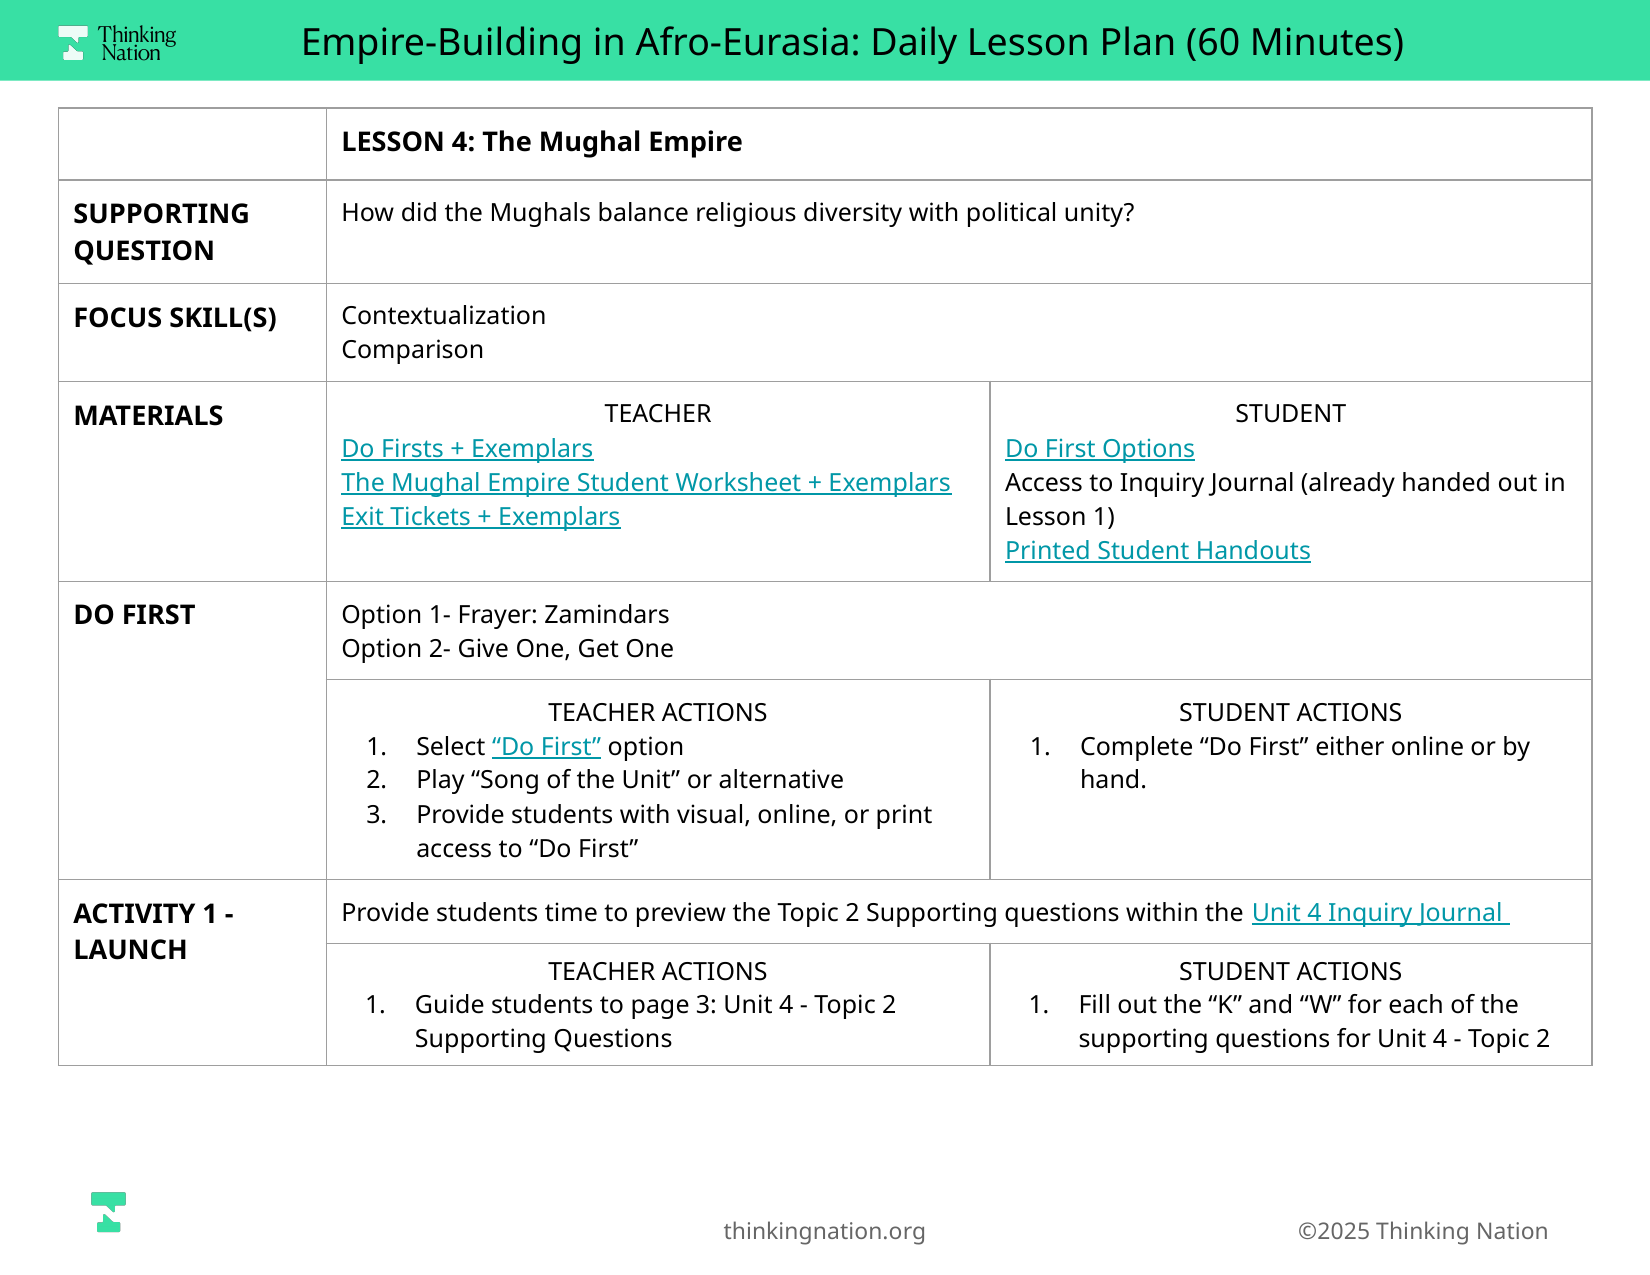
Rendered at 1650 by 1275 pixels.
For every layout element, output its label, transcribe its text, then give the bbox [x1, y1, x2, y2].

picture [80, 1184, 136, 1240]
table_cell DO FIRST [59, 582, 326, 879]
picture [45, 14, 180, 85]
table_header [59, 109, 326, 179]
text_box ©2025 Thinking Nation [1174, 1200, 1566, 1240]
table_cell STUDENT Do First Options Access to Inquiry Journal (already handed out in Lesson 1) Printed Student Handouts [991, 382, 1591, 581]
table_cell Contextualization Comparison [327, 284, 1591, 381]
table_cell Provide students time to preview the Topic 2 Supporting questions within the Unit 4 Inquiry Journal [327, 880, 1591, 943]
table_cell STUDENT ACTIONS Complete “Do First” either online or by hand. [991, 680, 1591, 879]
table_cell Option 1- Frayer: Zamindars Option 2- Give One, Get One [327, 582, 1591, 679]
table_cell STUDENT ACTIONS Fill out the “K” and “W” for each of the supporting questions for Unit 4 - Topic 2 [991, 944, 1591, 1065]
table_cell TEACHER ACTIONS Select “Do First” option Play “Song of the Unit” or alternative Provide students with visual, online, or print access to “Do First” [327, 680, 989, 879]
table_cell FOCUS SKILL(S) [59, 284, 326, 381]
text_box thinkingnation.org [629, 1200, 1021, 1240]
table_cell How did the Mughals balance religious diversity with political unity? [327, 181, 1591, 283]
table_cell MATERIALS [59, 382, 326, 581]
table_cell SUPPORTING QUESTION [59, 181, 326, 283]
table_cell ACTIVITY 1 - LAUNCH [59, 880, 326, 1065]
table_header LESSON 4: The Mughal Empire [327, 109, 1591, 179]
table_cell TEACHER ACTIONS Guide students to page 3: Unit 4 - Topic 2 Supporting Questions [327, 944, 989, 1065]
table_cell TEACHER Do Firsts + Exemplars The Mughal Empire Student Worksheet + Exemplars Exit Tickets + Exemplars [327, 382, 989, 581]
text_box Empire-Building in Afro-Eurasia: Daily Lesson Plan (60 Minutes) [0, 0, 1650, 81]
